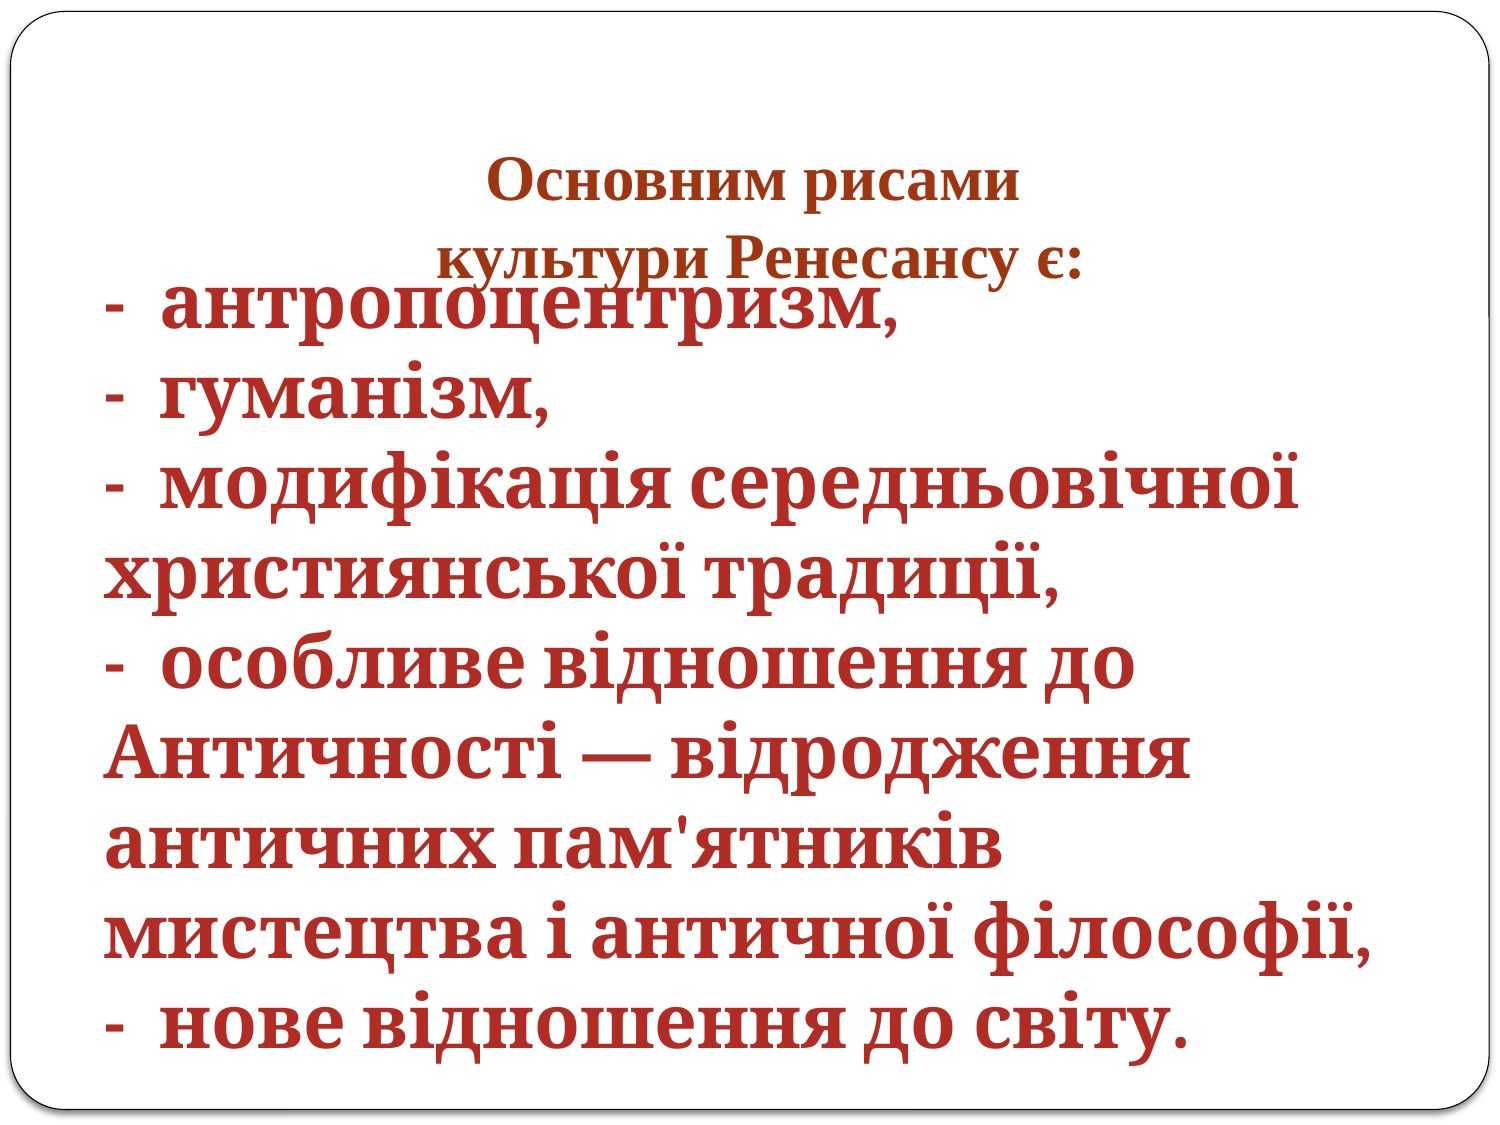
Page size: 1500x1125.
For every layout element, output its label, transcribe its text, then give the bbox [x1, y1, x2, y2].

text_box - антропоцентризм, - гуманізм, - модифікація середньовічної християнської традиції, - особливе відношення до Античності — відродження античних пам'ятників мистецтва і античної філософії, - нове відношення до світу. [88, 246, 1447, 1117]
title Основним рисами культури Ренесансу є: [123, 125, 1399, 358]
